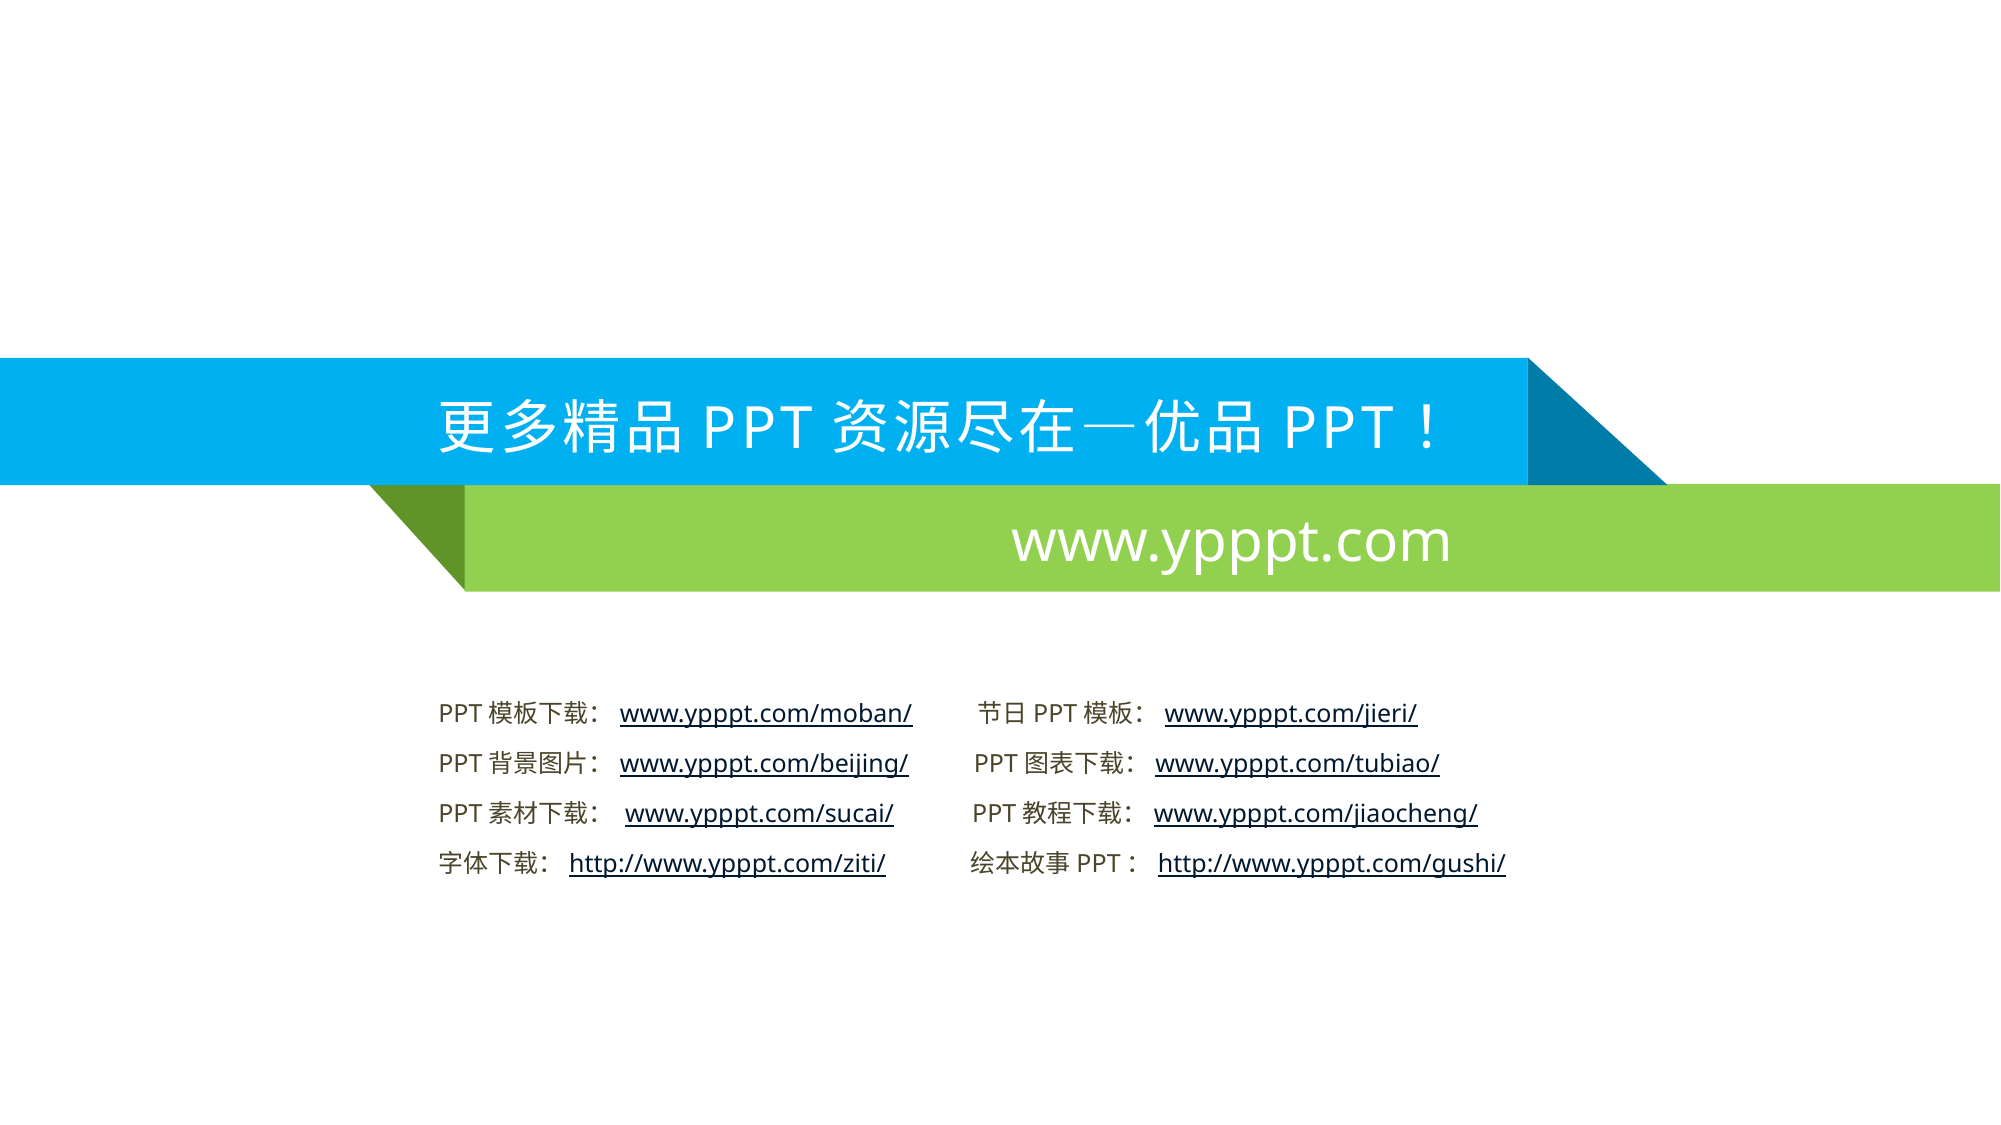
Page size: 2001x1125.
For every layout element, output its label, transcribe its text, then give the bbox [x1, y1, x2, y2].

text_box www.ypppt.com [463, 483, 2000, 593]
text_box PPT模板下载：www.ypppt.com/moban/ 节日PPT模板：www.ypppt.com/jieri/ PPT背景图片：www.ypppt.com/beijing/ PPT图表下载：www.ypppt.com/tubiao/ PPT素材下载： www.ypppt.com/sucai/ PPT教程下载：www.ypppt.com/jiaocheng/ 字体下载：http://www.ypppt.com/ziti/ 绘本故事PPT：http://www.ypppt.com/gushi/ [423, 643, 1557, 921]
text_box [368, 486, 463, 590]
text_box [1526, 354, 1671, 487]
text_box 更多精品PPT资源尽在—优品PPT！ [0, 357, 1526, 486]
